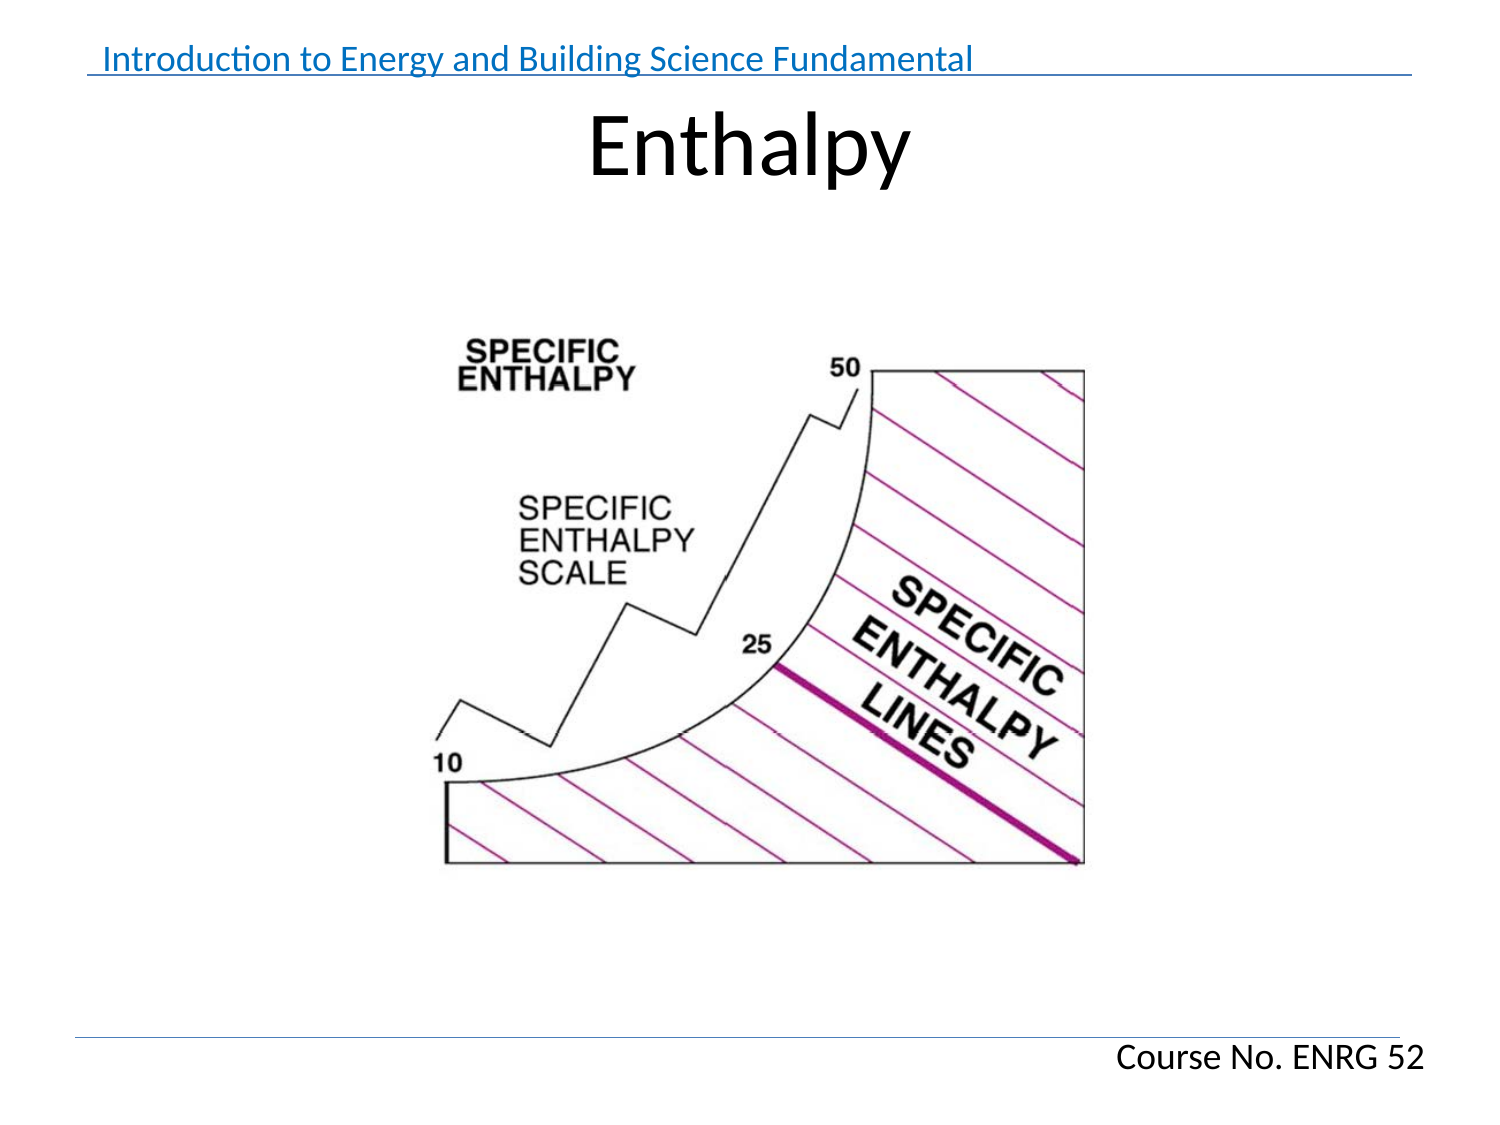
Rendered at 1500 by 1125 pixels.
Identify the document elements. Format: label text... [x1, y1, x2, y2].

title Enthalpy [75, 45, 1425, 233]
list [254, 262, 1246, 1006]
